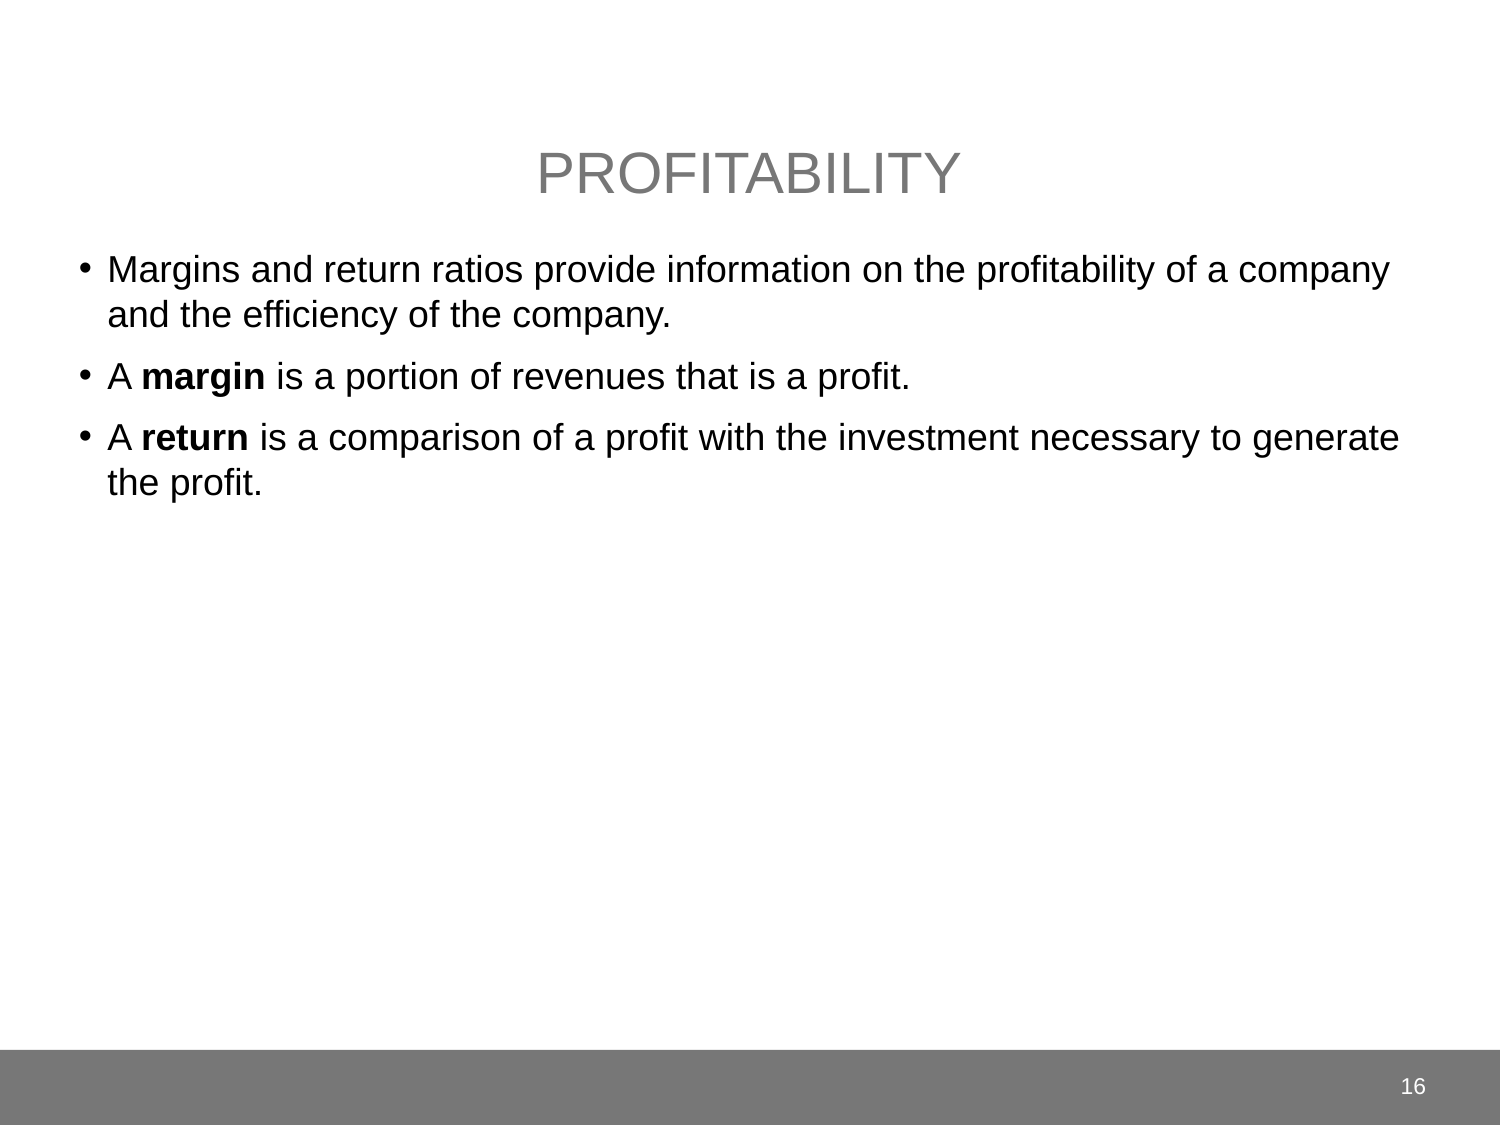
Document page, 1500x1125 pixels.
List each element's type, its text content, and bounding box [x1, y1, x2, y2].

slide_number 16 [1312, 1055, 1442, 1116]
title Profitability [62, 24, 1437, 213]
list Margins and return ratios provide information on the profitability of a company and the efficiency of the company. A margin is a portion of revenues that is a profit. A return is a comparison of a profit with the investment necessary to generate the profit. [62, 237, 1437, 1013]
